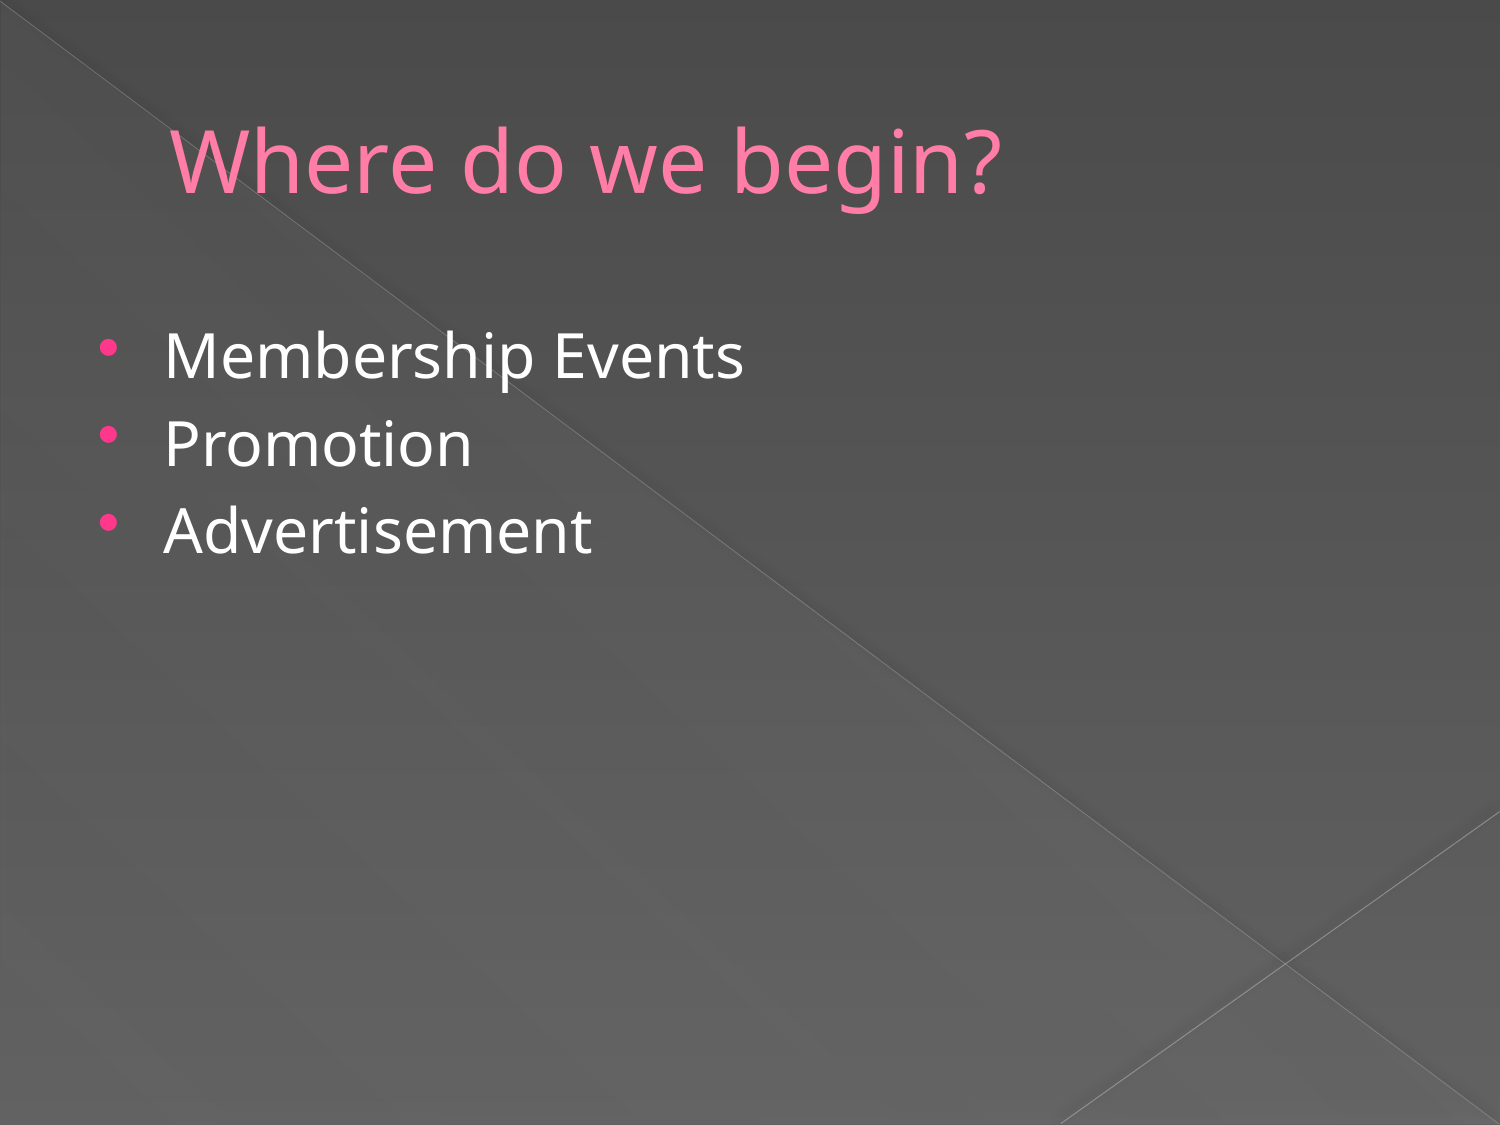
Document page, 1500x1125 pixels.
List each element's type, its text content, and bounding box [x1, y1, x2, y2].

list Membership Events Promotion Advertisement [75, 308, 1425, 1059]
title Where do we begin? [75, 43, 1425, 274]
